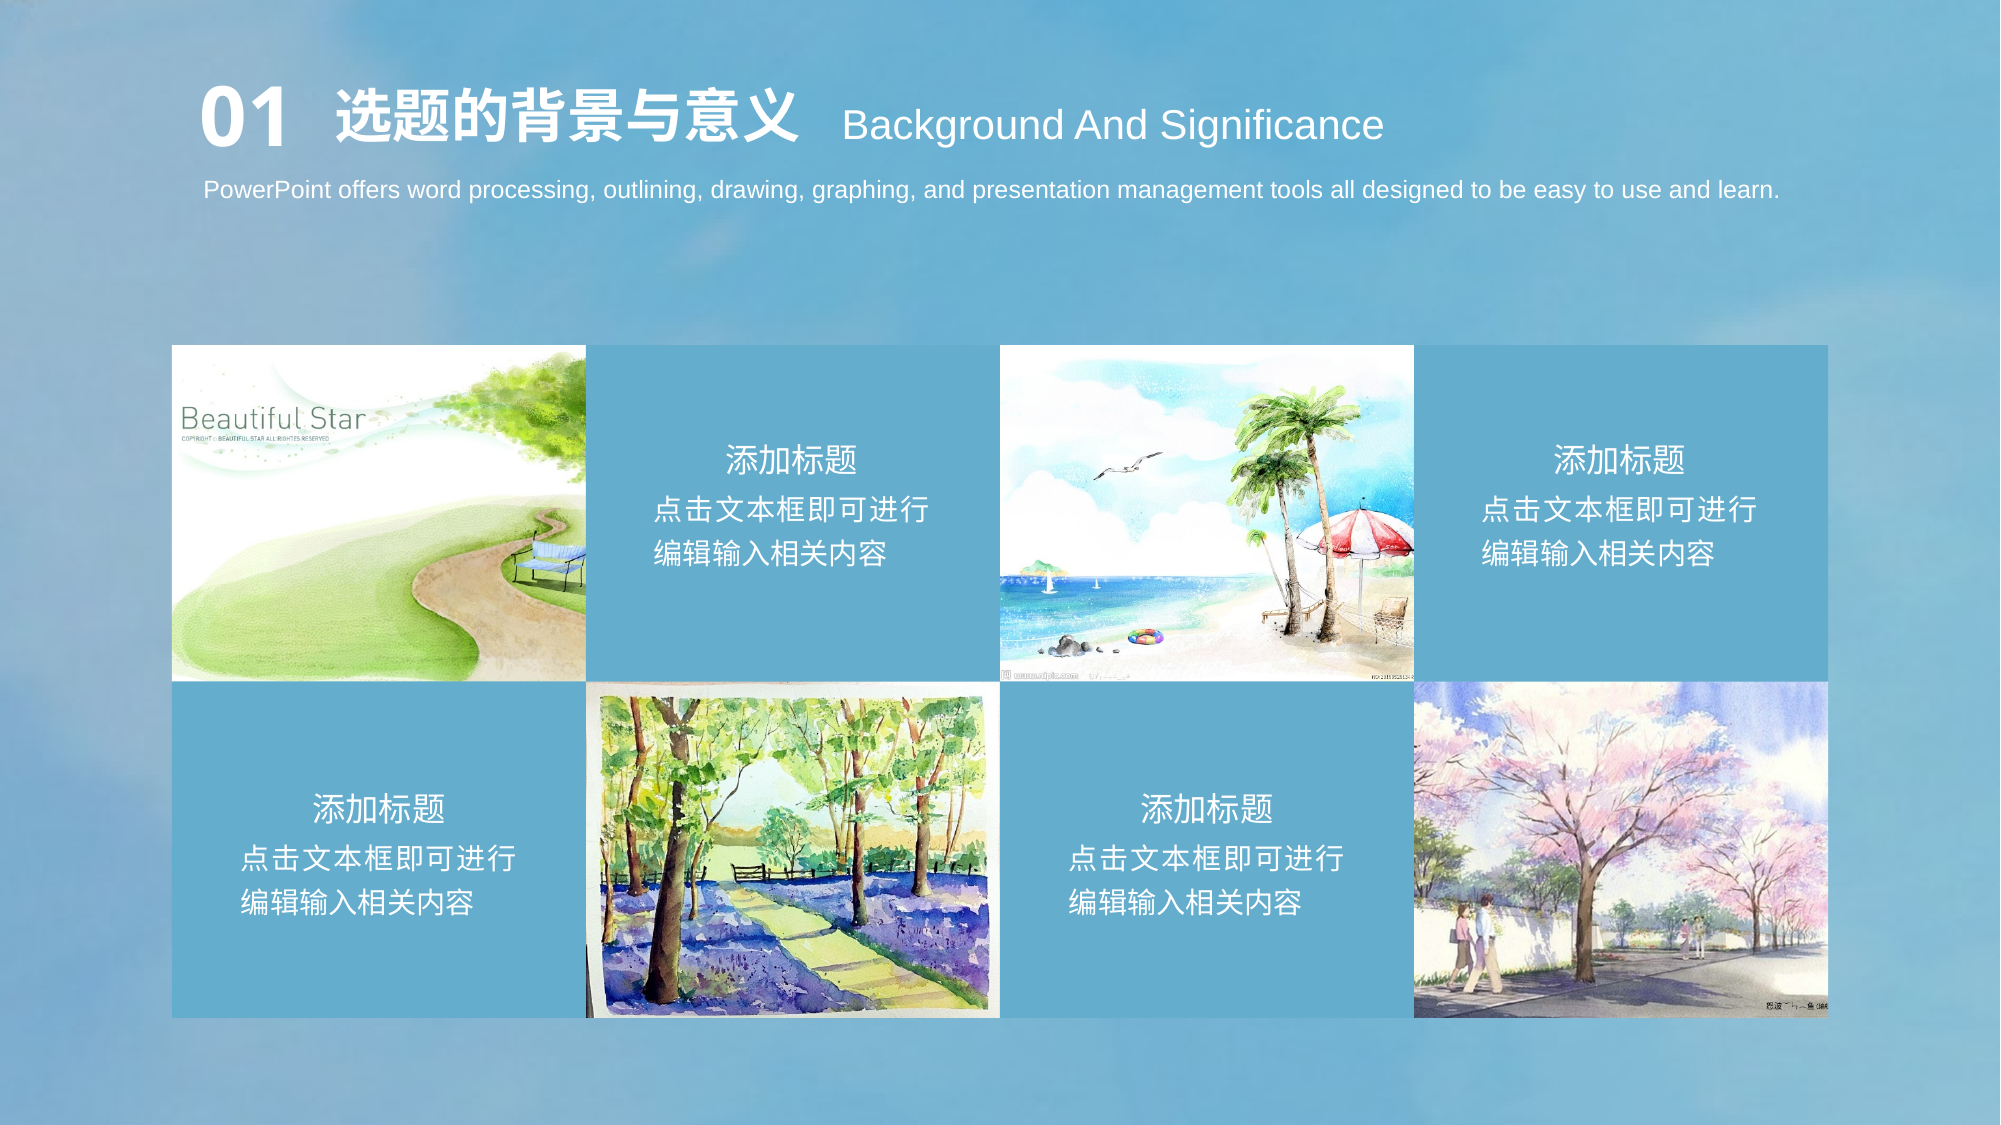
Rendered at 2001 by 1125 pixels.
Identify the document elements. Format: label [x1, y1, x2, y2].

text_box [999, 345, 1414, 682]
picture [0, 0, 2000, 1125]
text_box [585, 681, 1000, 1019]
text_box [1413, 681, 1829, 1019]
text_box [171, 345, 586, 682]
